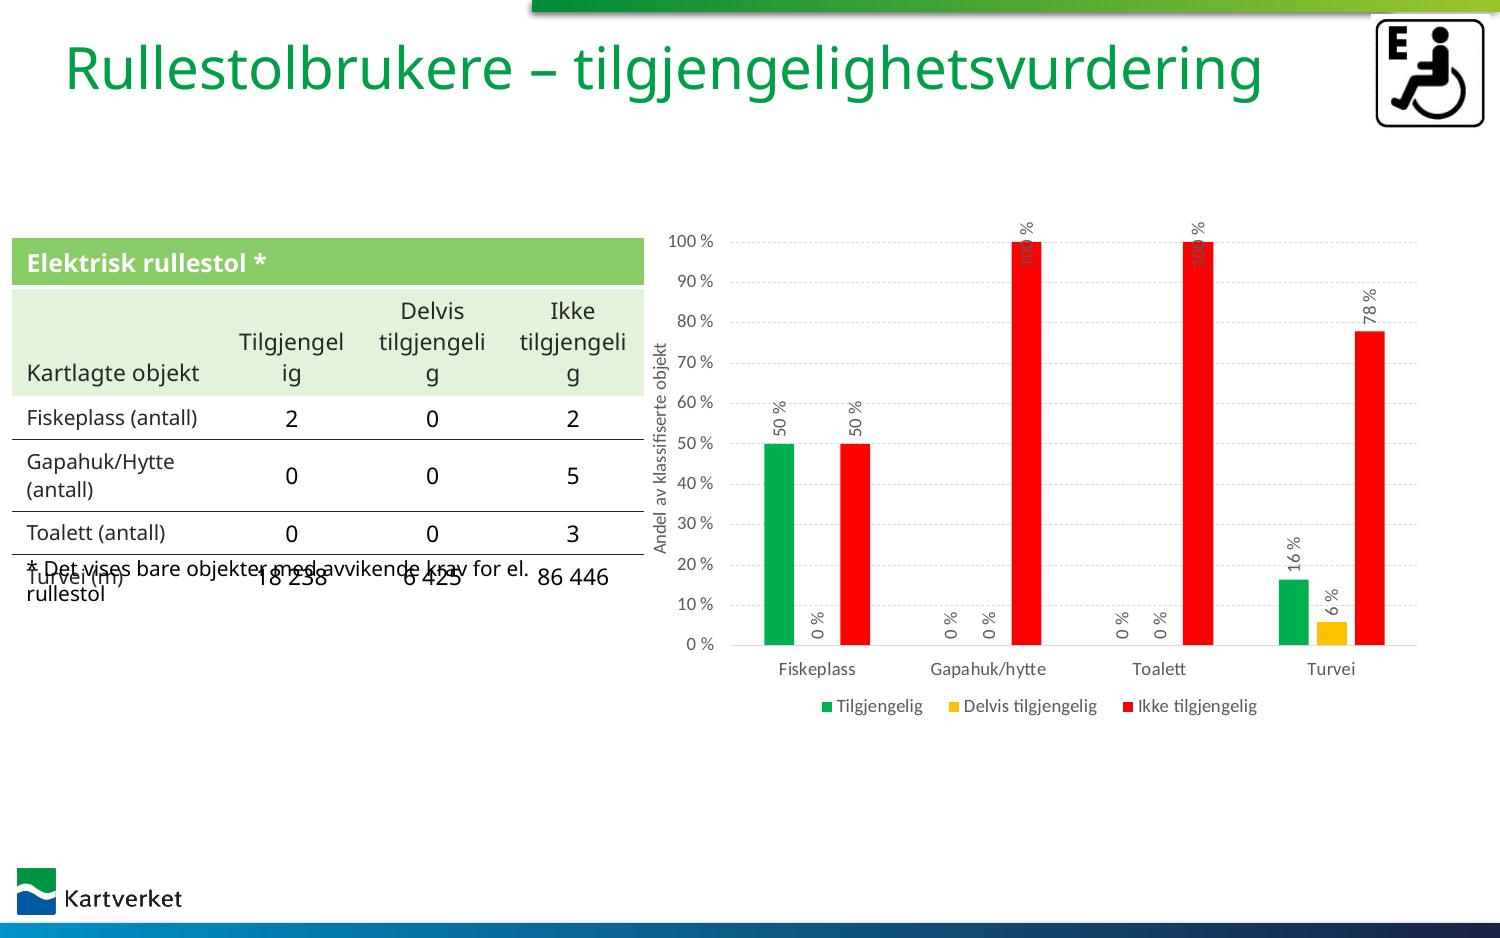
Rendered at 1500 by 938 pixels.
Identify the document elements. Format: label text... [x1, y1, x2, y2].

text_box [1371, 13, 1491, 133]
picture [643, 218, 1428, 728]
table_cell 3 [503, 512, 638, 554]
table_cell Kartlagte objekt [12, 289, 222, 396]
table_cell 2 [503, 396, 638, 439]
table_cell Gapahuk/Hytte (antall) [12, 440, 222, 511]
table_cell 2 [222, 396, 362, 439]
table_cell 0 [222, 512, 362, 548]
table_cell Toalett (antall) [12, 512, 222, 548]
text_box * Det vises bare objekter med avvikende krav for el. rullestol [11, 548, 597, 613]
table_cell Ikke tilgjengelig [503, 289, 638, 396]
table_cell 0 [362, 512, 503, 548]
table_cell 0 [362, 440, 503, 511]
table_header Elektrisk rullestol * [12, 238, 638, 285]
table_cell Fiskeplass (antall) [12, 396, 222, 439]
table_cell 0 [362, 396, 503, 439]
table_cell 86 446 [597, 555, 638, 598]
table_cell Tilgjengelig [222, 289, 362, 396]
table_cell 5 [503, 440, 638, 511]
table_cell Delvis tilgjengelig [362, 289, 503, 396]
table_cell 0 [222, 440, 362, 511]
text_box Rullestolbrukere – tilgjengelighetsvurdering [49, 12, 1372, 109]
